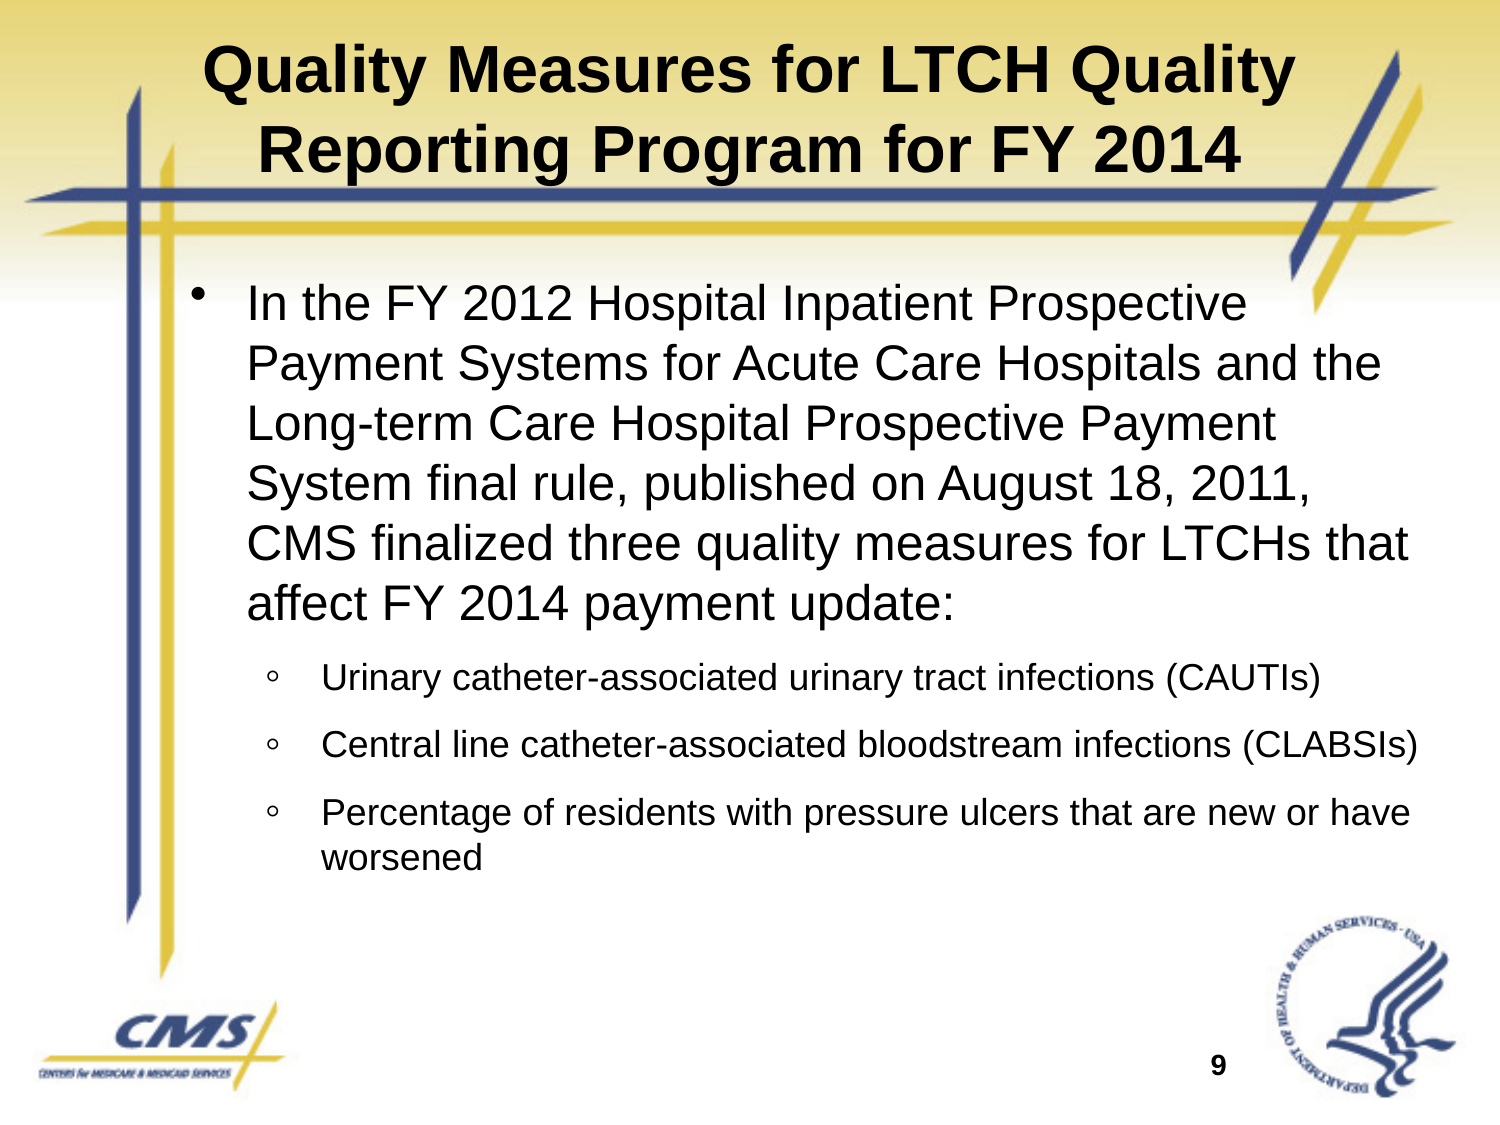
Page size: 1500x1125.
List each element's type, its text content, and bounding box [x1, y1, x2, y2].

title Quality Measures for LTCH Quality Reporting Program for FY 2014 [112, 12, 1388, 201]
picture [0, 0, 1500, 1125]
list In the FY 2012 Hospital Inpatient Prospective Payment Systems for Acute Care Hospitals and the Long-term Care Hospital Prospective Payment System final rule, published on August 18, 2011, CMS finalized three quality measures for LTCHs that affect FY 2014 payment update: Urinary catheter-associated urinary tract infections (CAUTIs) Central line catheter-associated bloodstream infections (CLABSIs) Percentage of residents with pressure ulcers that are new or have worsened [174, 262, 1451, 988]
